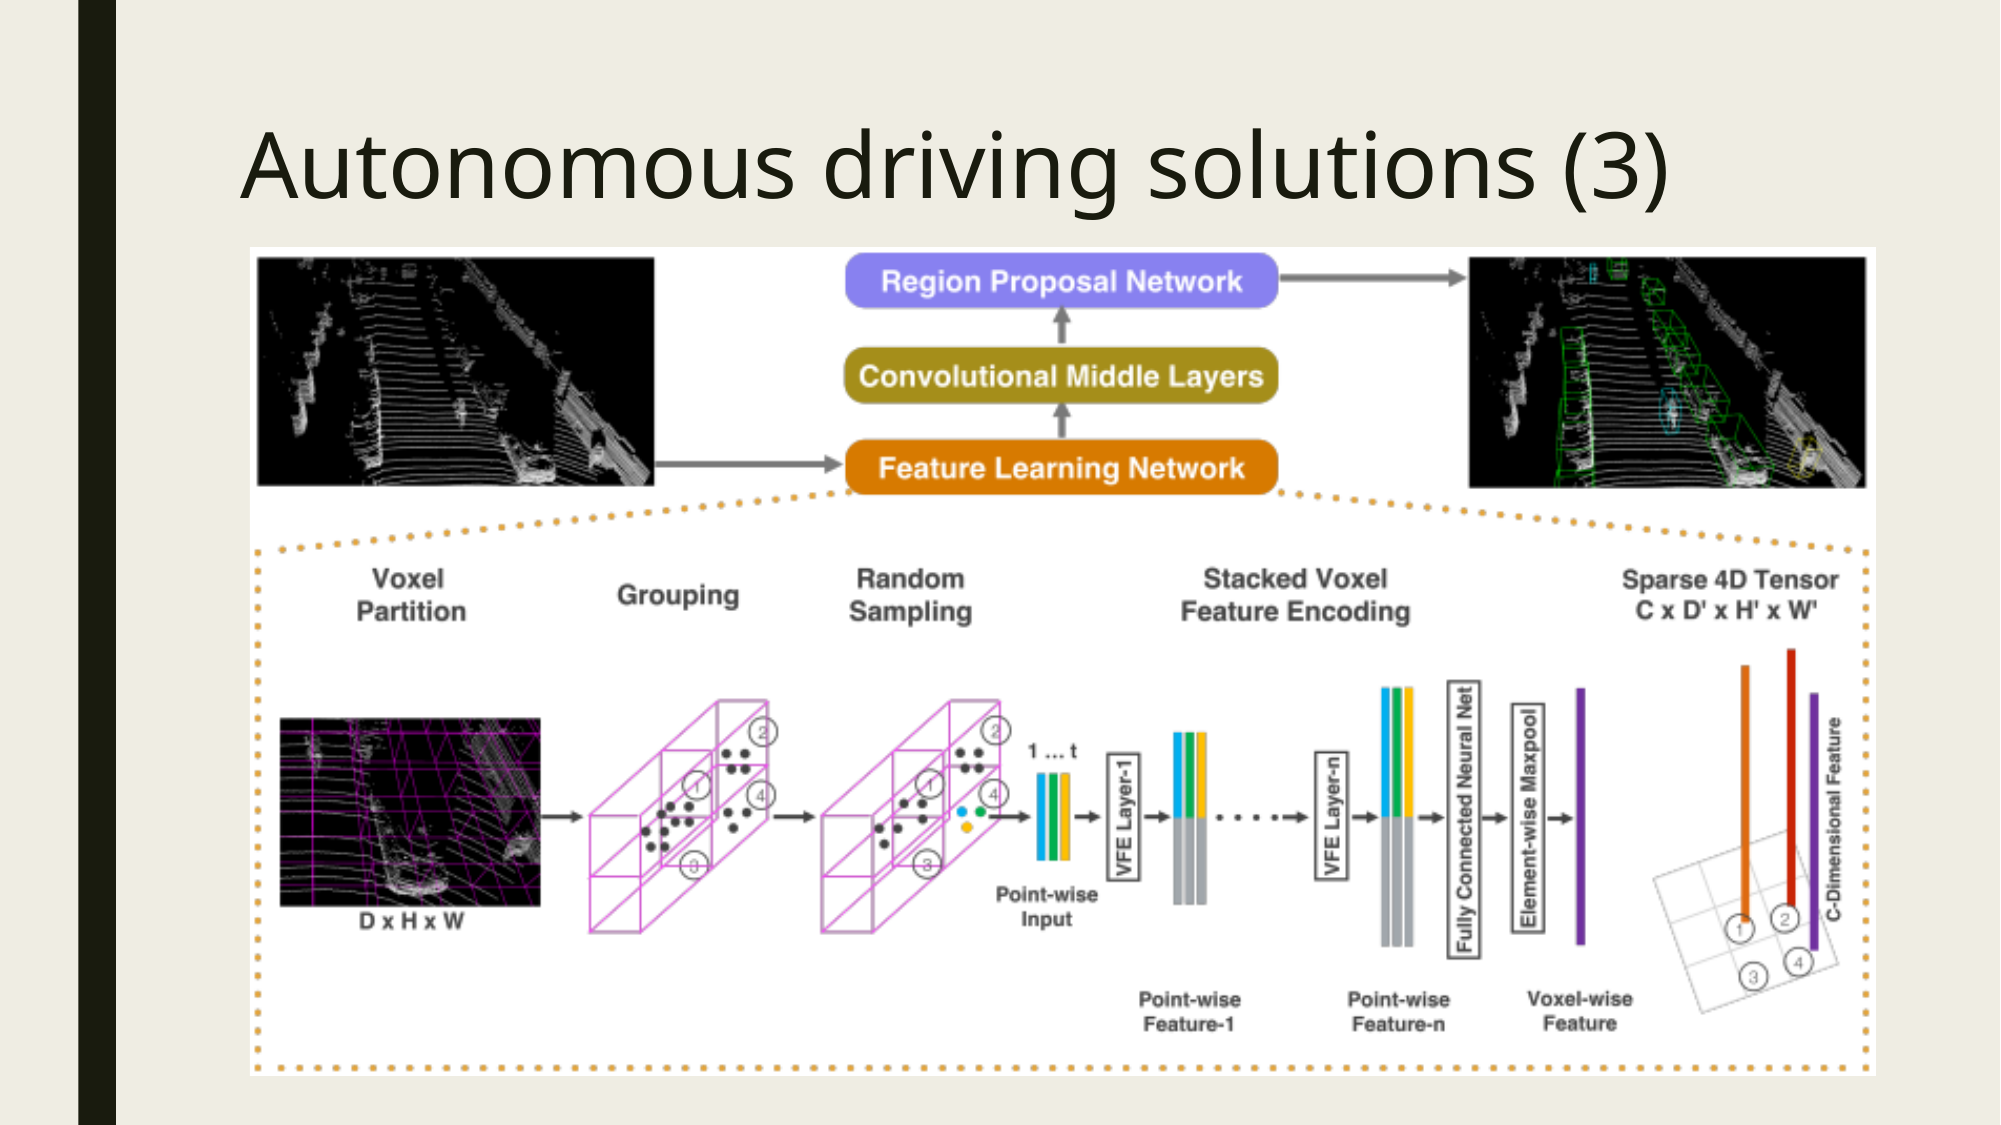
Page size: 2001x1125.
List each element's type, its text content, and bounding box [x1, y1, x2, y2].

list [249, 247, 1876, 1076]
title Autonomous driving solutions (3) [225, 112, 1800, 357]
